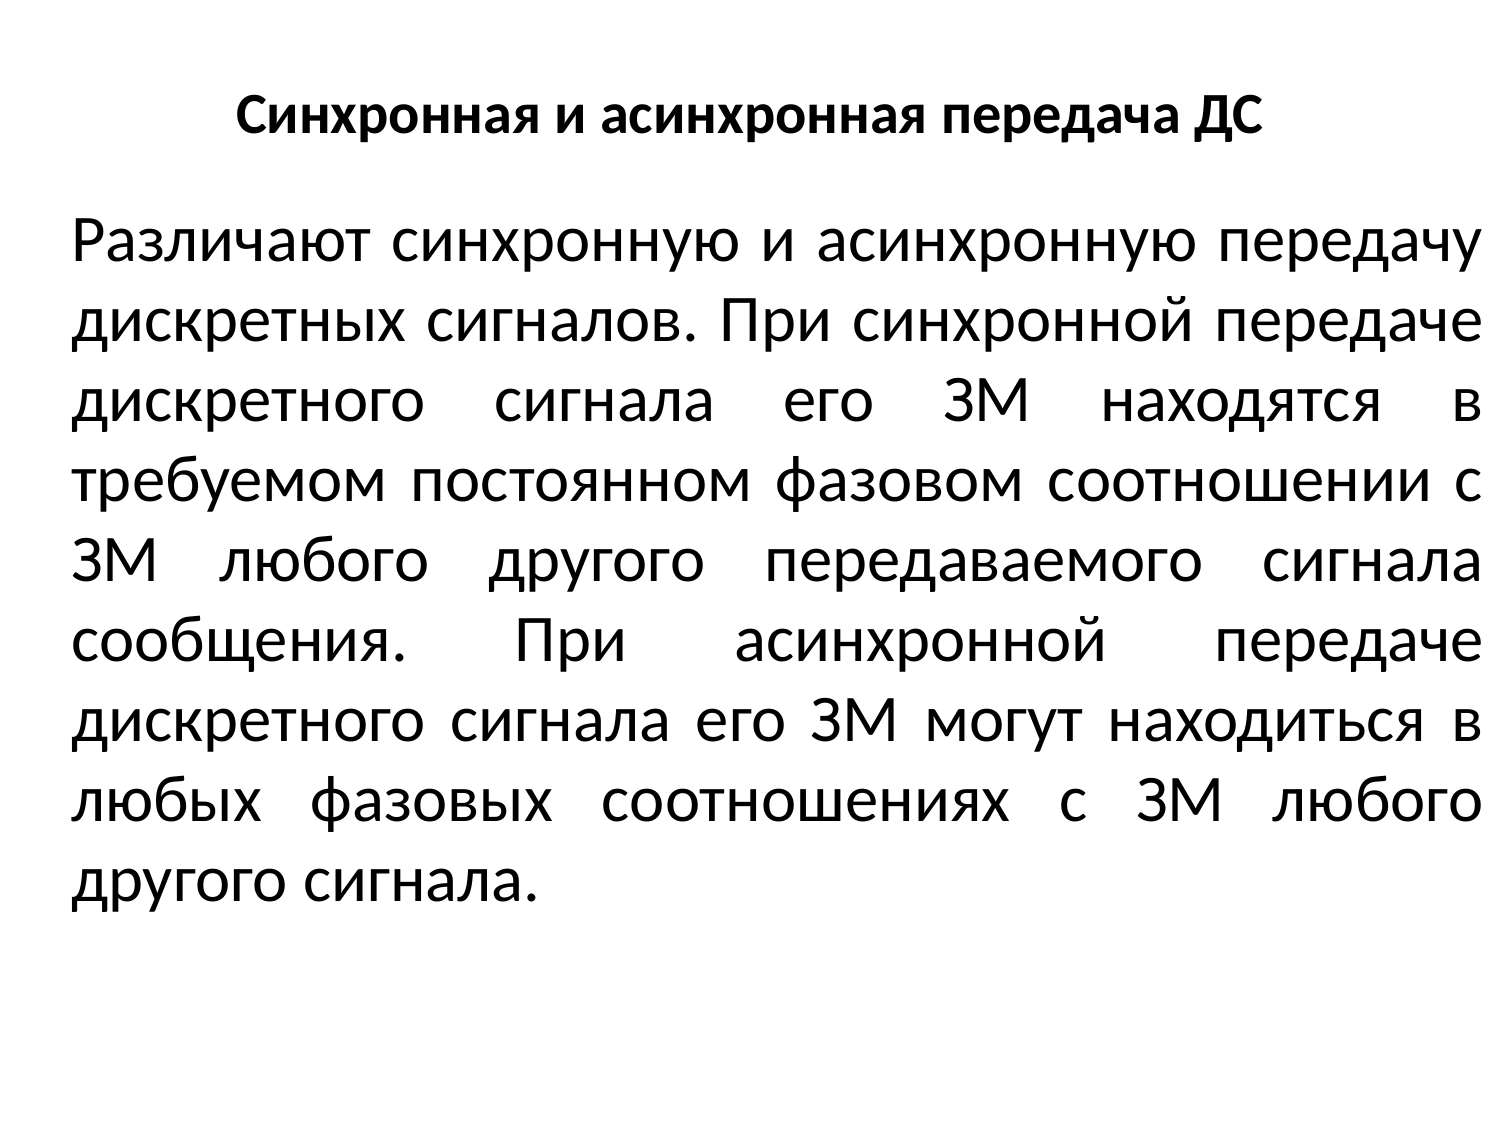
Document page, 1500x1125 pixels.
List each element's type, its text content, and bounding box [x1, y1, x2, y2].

title Синхронная и асинхронная передача ДС [75, 45, 1425, 175]
list Различают синхронную и асинхронную передачу дискретных сигналов. При синхронной передаче дискретного сигнала его ЗМ находятся в требуемом постоянном фазовом соотношении с ЗМ любого другого передаваемого сигнала сообщения. При асинхронной передаче дискретного сигнала его ЗМ могут находиться в любых фазовых соотношениях с ЗМ любого другого сигнала. [0, 187, 1500, 1125]
